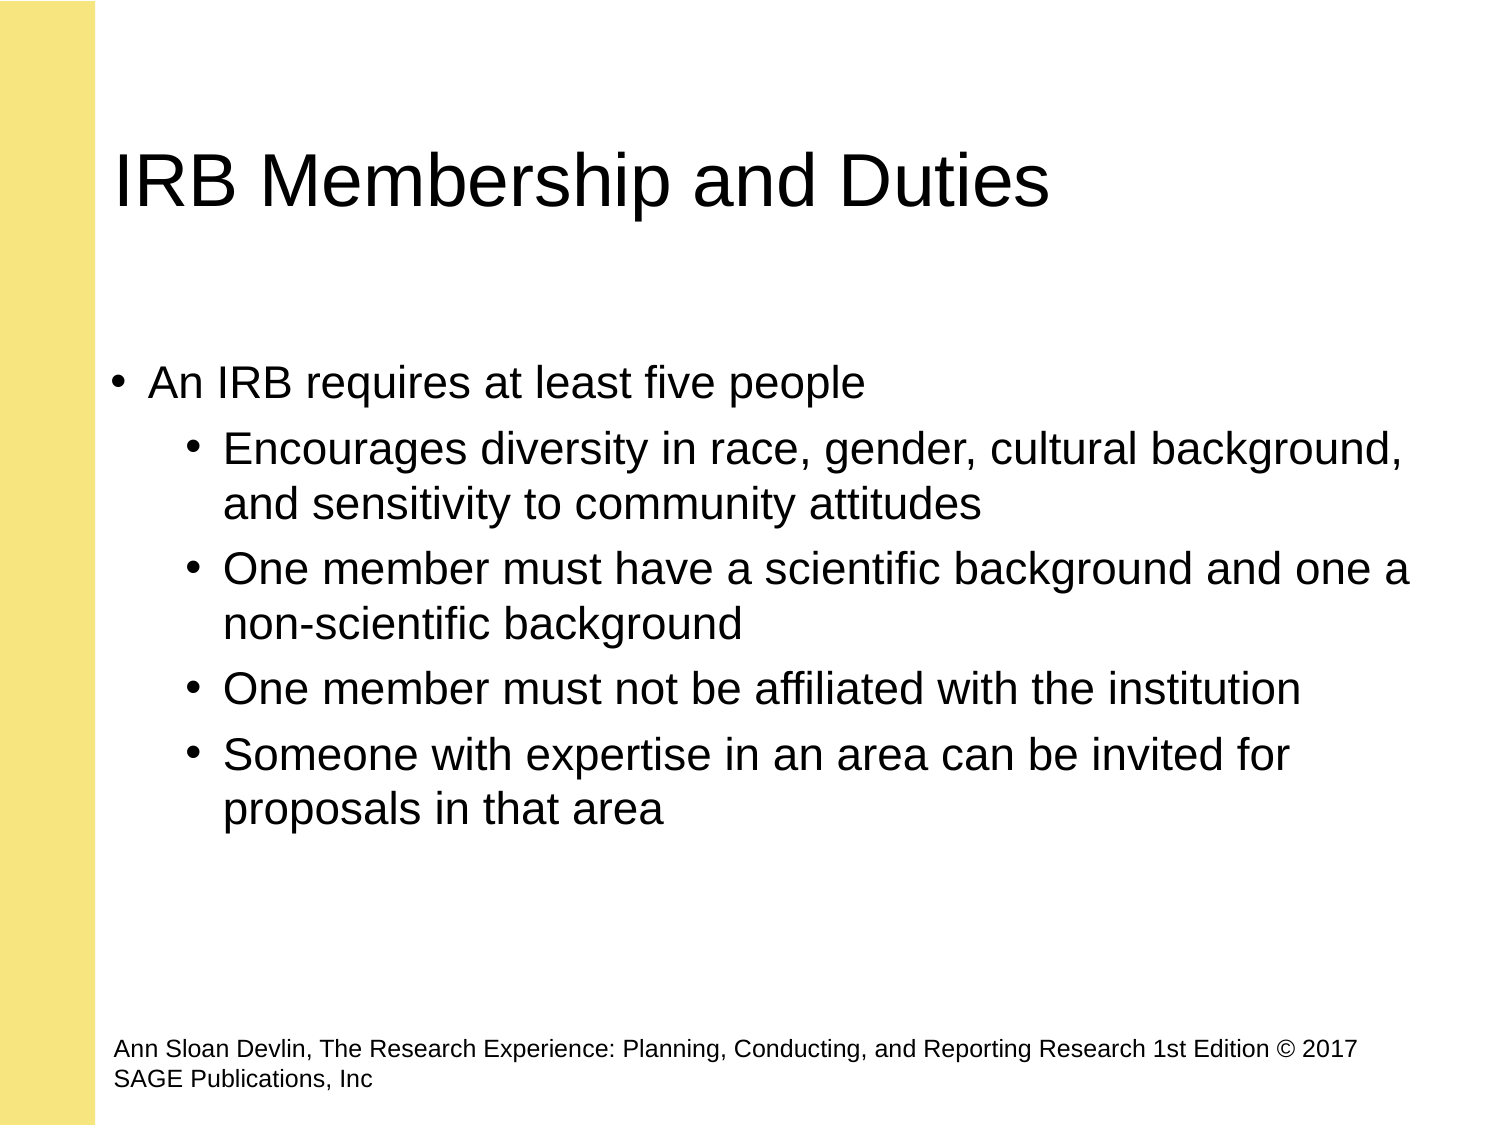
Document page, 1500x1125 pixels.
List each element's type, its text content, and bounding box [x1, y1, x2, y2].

title IRB Membership and Duties [98, 132, 1087, 232]
picture [0, 1, 96, 1125]
list An IRB requires at least five people Encourages diversity in race, gender, cultural background, and sensitivity to community attitudes One member must have a scientific background and one a non-scientific background One member must not be affiliated with the institution Someone with expertise in an area can be invited for proposals in that area [95, 345, 1435, 881]
